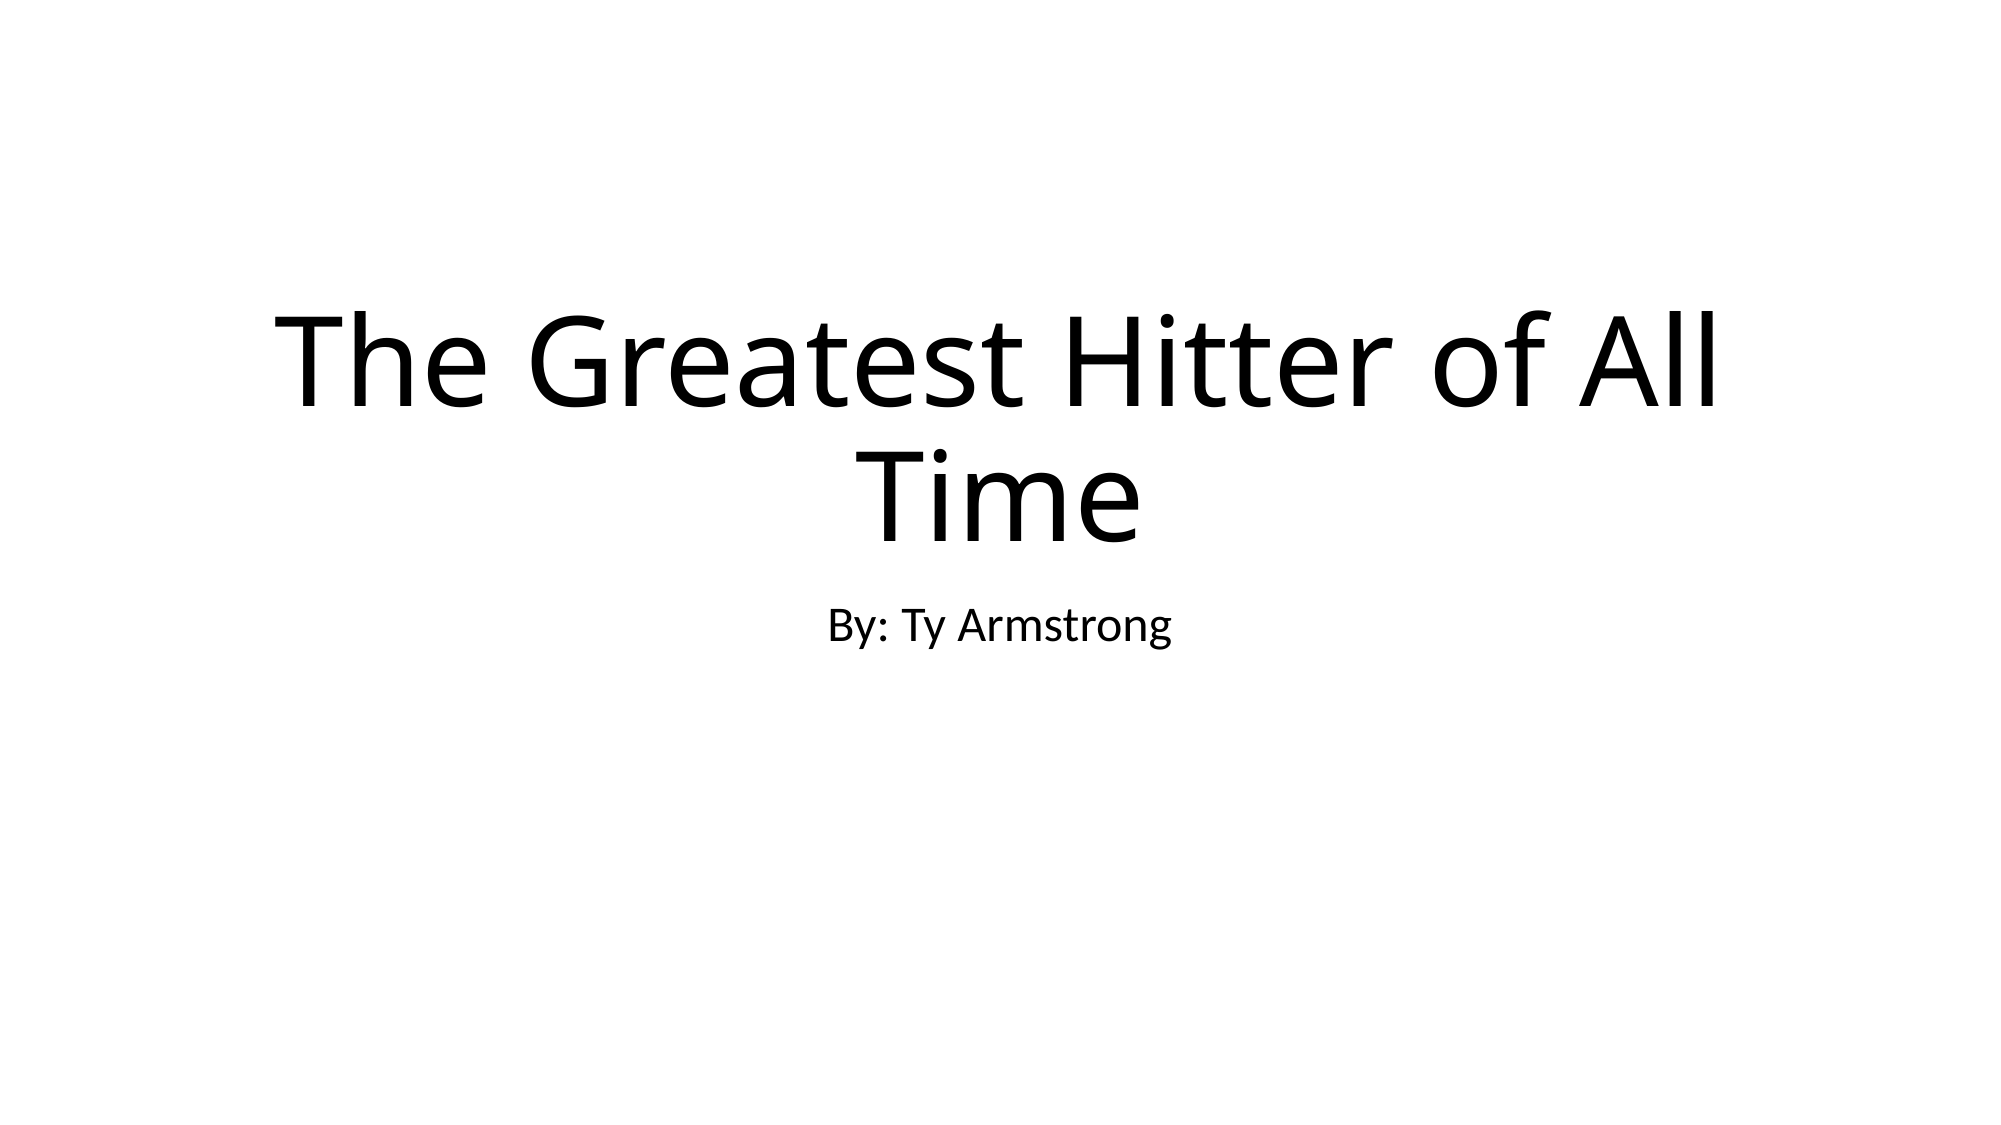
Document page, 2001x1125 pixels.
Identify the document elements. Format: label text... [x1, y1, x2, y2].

subtitle By: Ty Armstrong [249, 590, 1750, 863]
title The Greatest Hitter of All Time [249, 184, 1750, 576]
